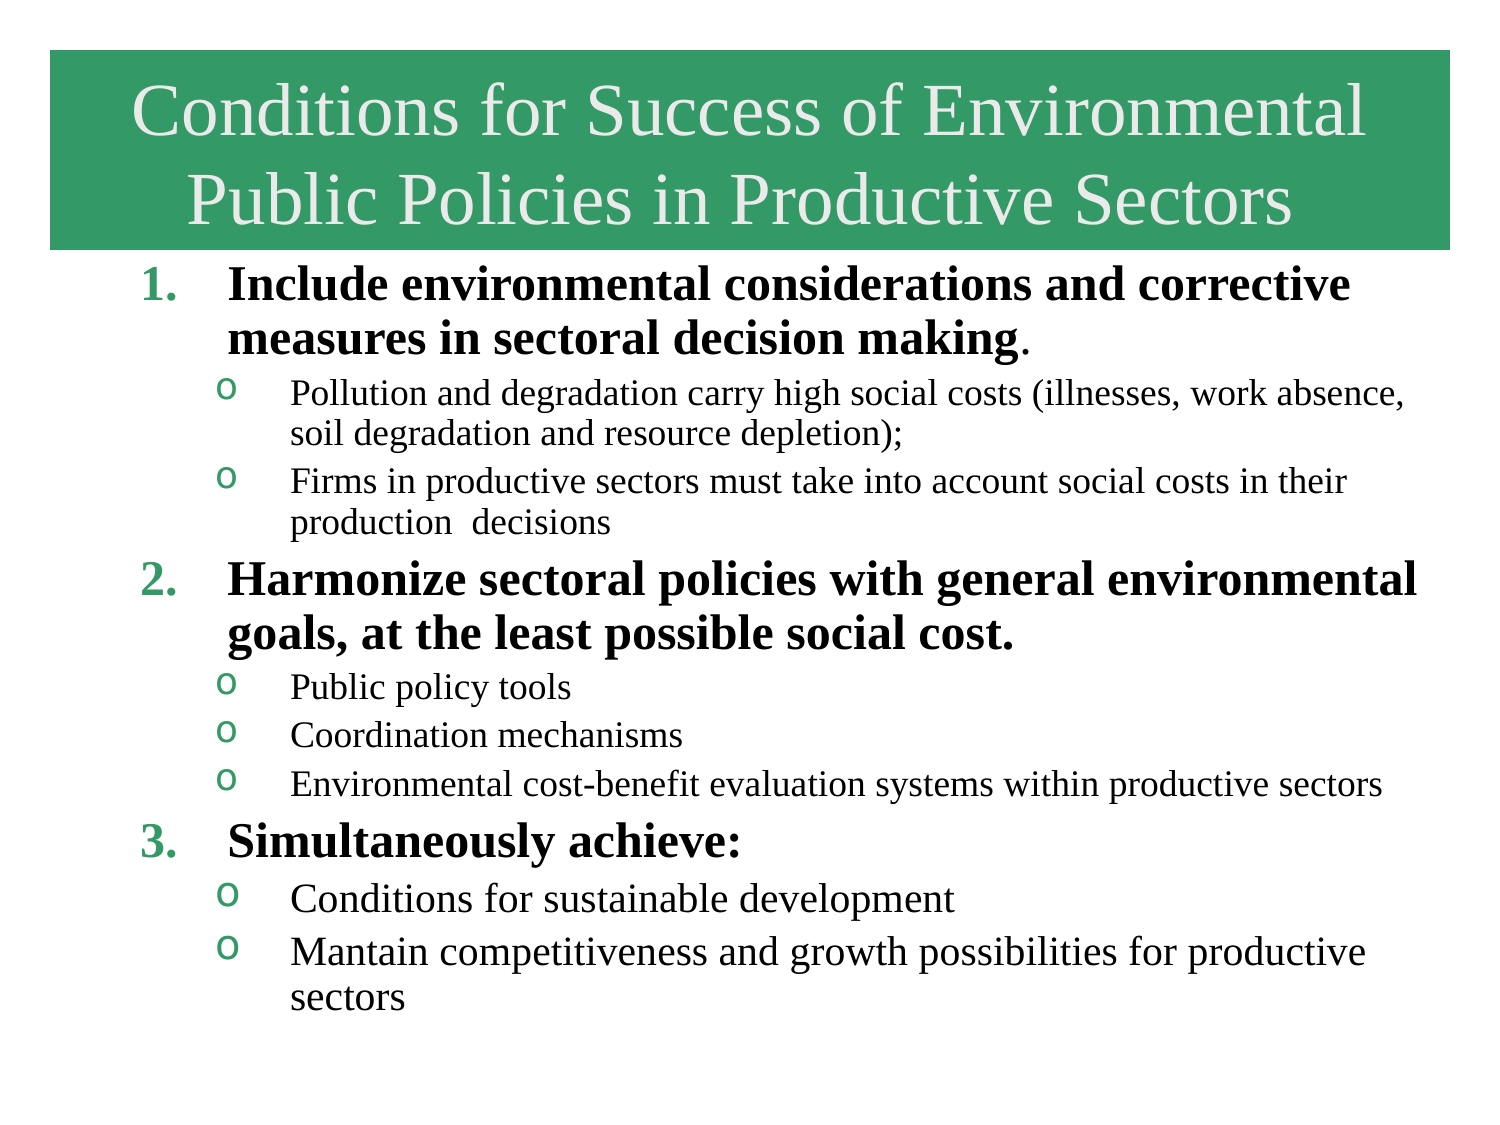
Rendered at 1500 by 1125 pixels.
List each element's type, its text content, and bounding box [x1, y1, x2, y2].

list Include environmental considerations and corrective measures in sectoral decision making. Pollution and degradation carry high social costs (illnesses, work absence, soil degradation and resource depletion); Firms in productive sectors must take into account social costs in their production decisions Harmonize sectoral policies with general environmental goals, at the least possible social cost. Public policy tools Coordination mechanisms Environmental cost-benefit evaluation systems within productive sectors Simultaneously achieve: Conditions for sustainable development Mantain competitiveness and growth possibilities for productive sectors [124, 249, 1463, 926]
title Conditions for Success of Environmental Public Policies in Productive Sectors [49, 49, 1451, 251]
